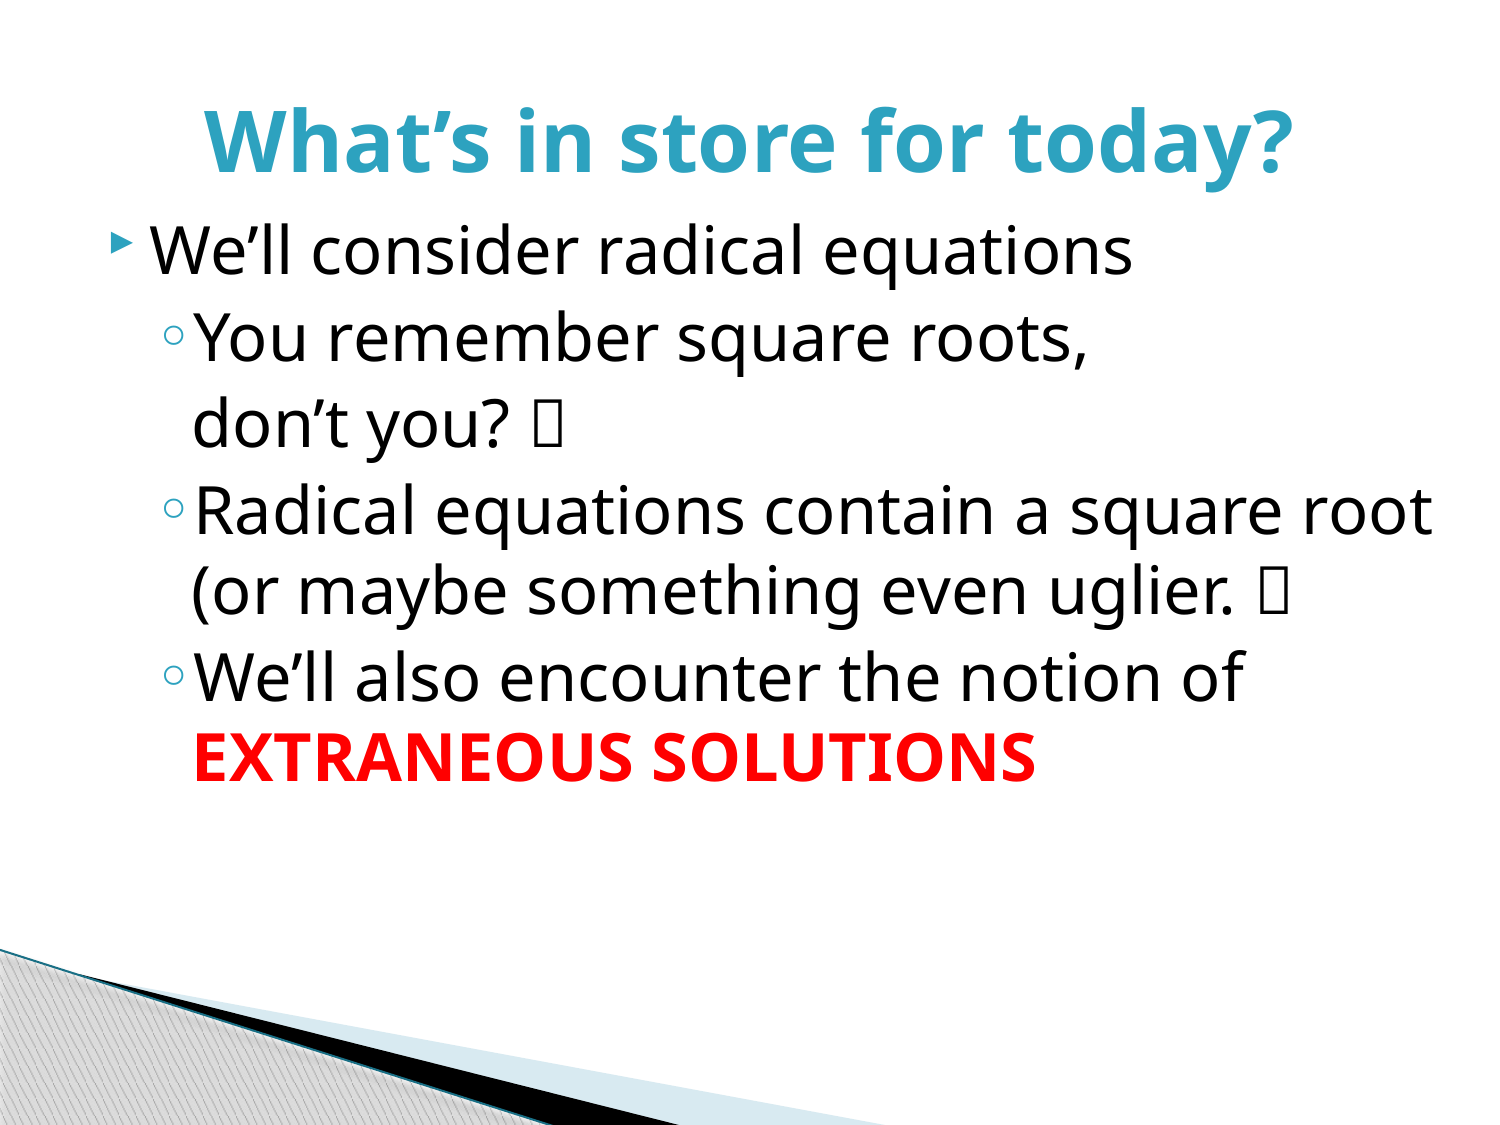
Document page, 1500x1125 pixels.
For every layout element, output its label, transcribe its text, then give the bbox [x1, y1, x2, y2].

list We’ll consider radical equations You remember square roots, don’t you?  Radical equations contain a square root (or maybe something even uglier.  We’ll also encounter the notion of EXTRANEOUS SOLUTIONS [75, 200, 1450, 1088]
title What’s in store for today? [75, 45, 1425, 233]
